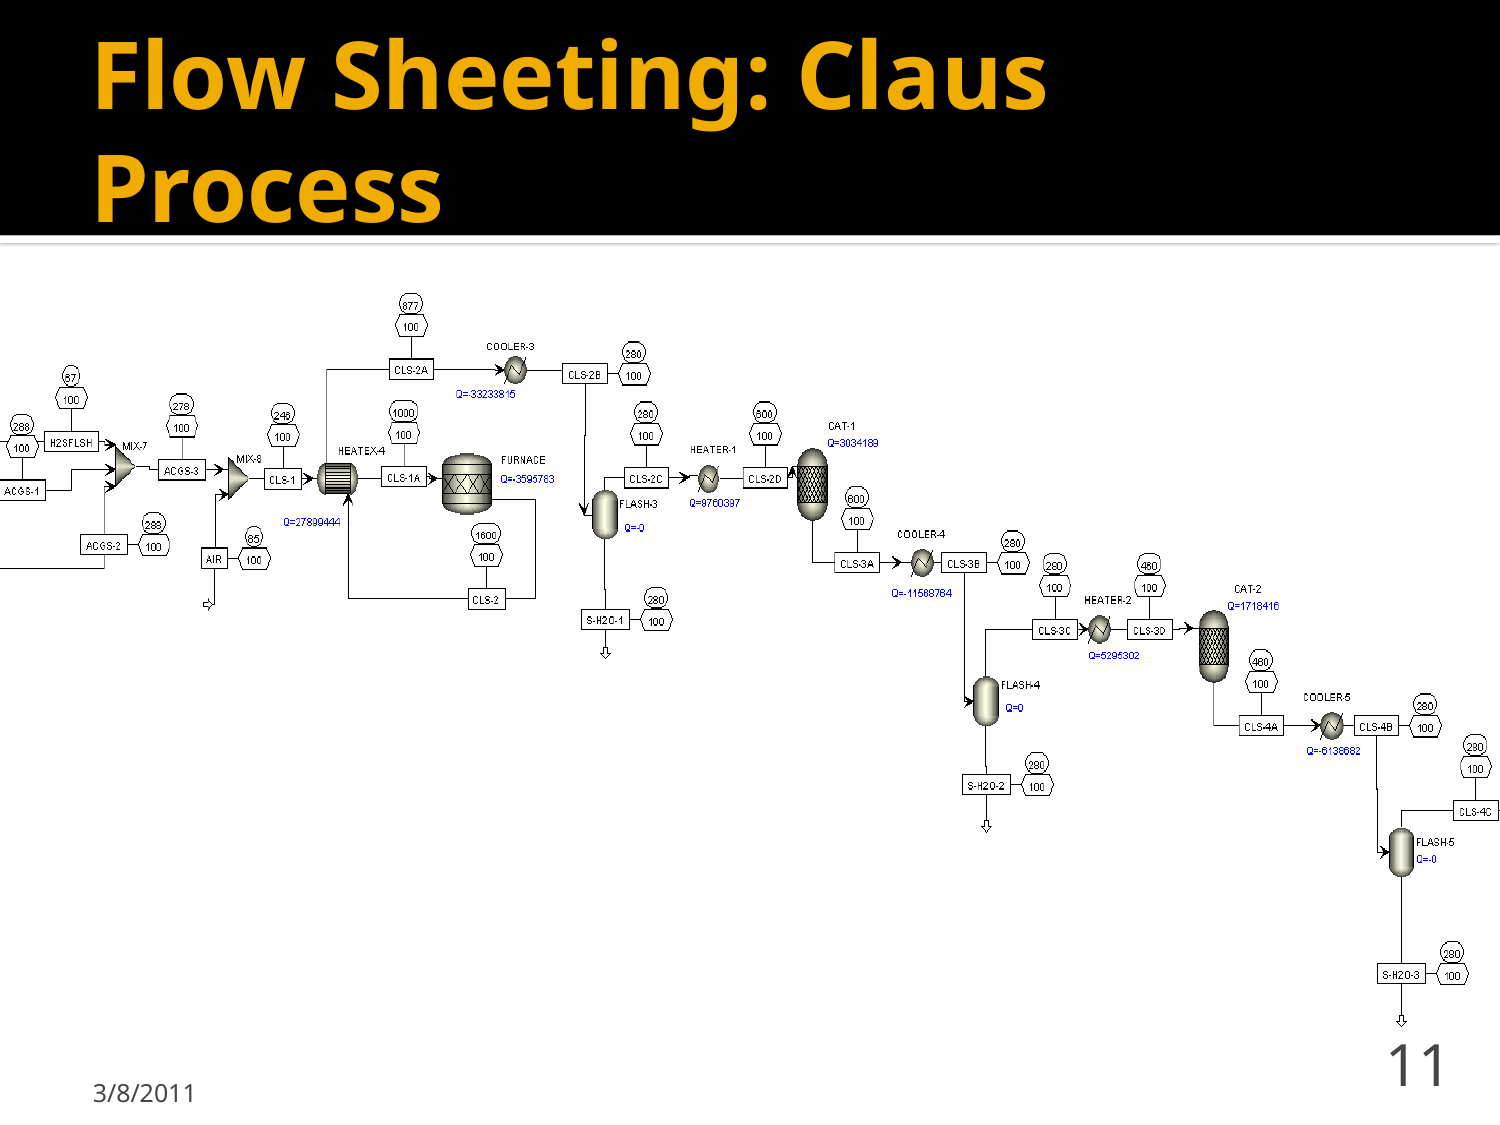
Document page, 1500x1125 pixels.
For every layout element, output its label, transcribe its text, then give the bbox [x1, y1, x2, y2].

picture [0, 274, 1500, 1038]
title Flow Sheeting: Claus Process [75, 25, 1425, 231]
slide_number 11 [1345, 1062, 1467, 1108]
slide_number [75, 1062, 425, 1108]
